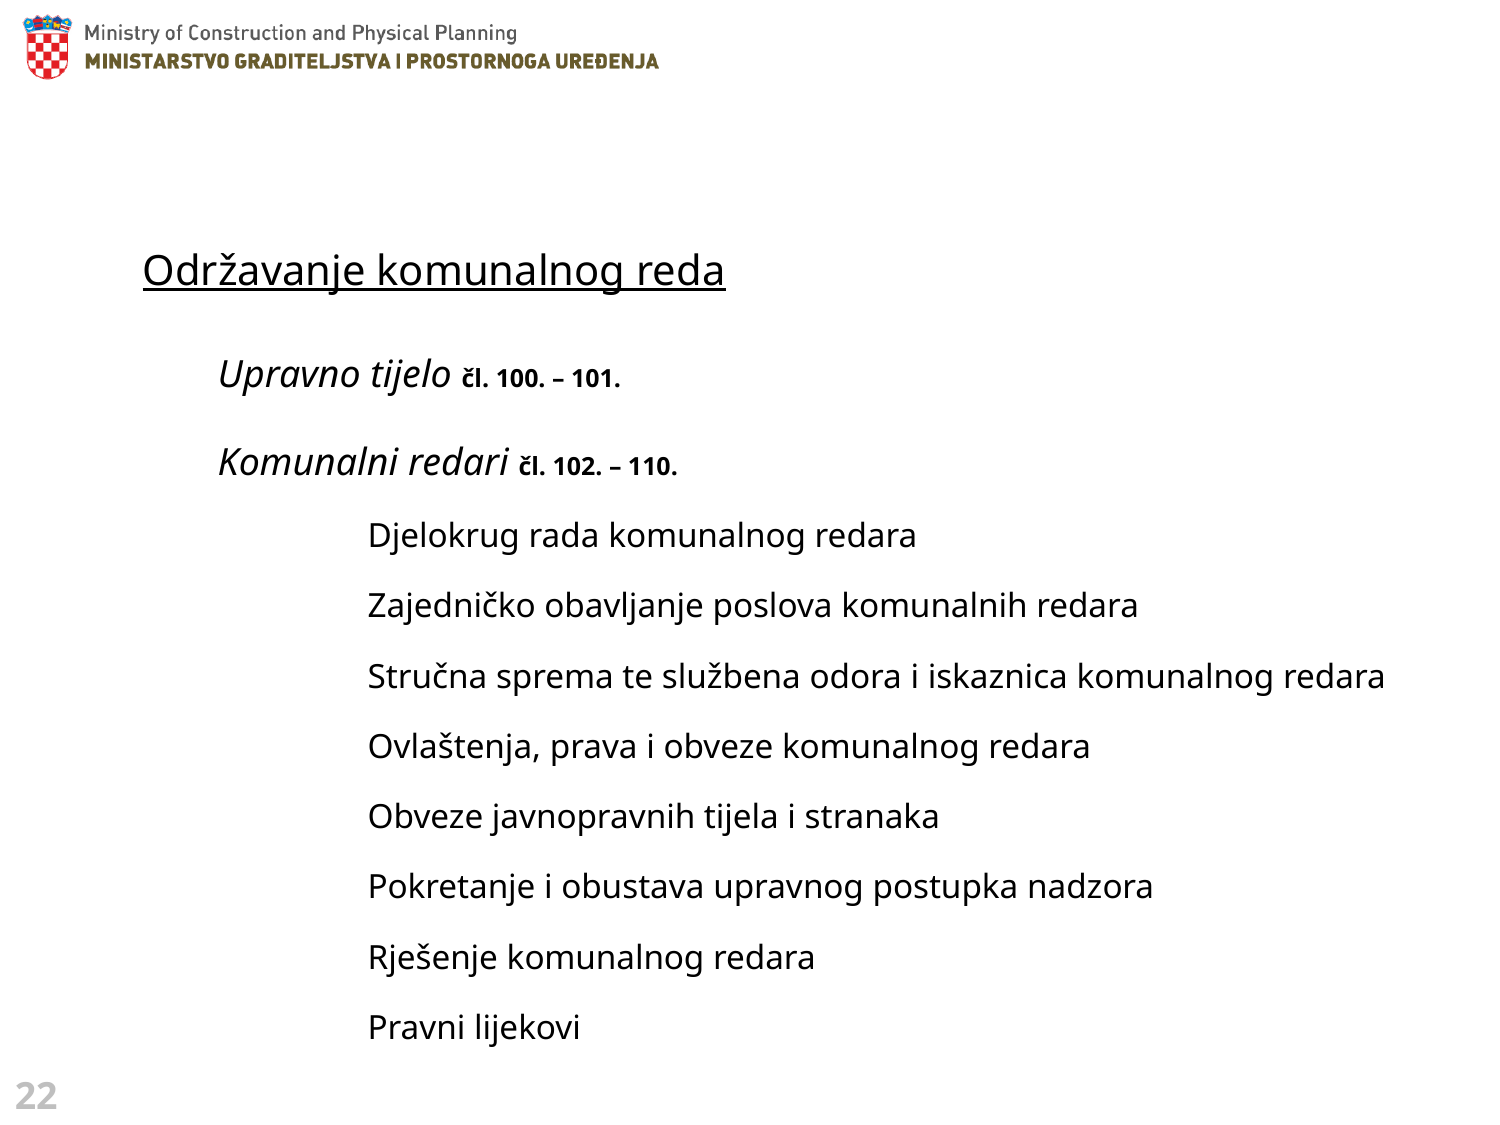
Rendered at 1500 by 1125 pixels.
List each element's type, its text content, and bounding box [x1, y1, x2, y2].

text_box 22 [0, 1064, 184, 1125]
picture [0, 0, 689, 100]
text_box Održavanje komunalnog reda Upravno tijelo čl. 100. – 101. Komunalni redari čl. 102. – 110. Djelokrug rada komunalnog redara Zajedničko obavljanje poslova komunalnih redara Stručna sprema te službena odora i iskaznica komunalnog redara Ovlaštenja, prava i obveze komunalnog redara Obveze javnopravnih tijela i stranaka Pokretanje i obustava upravnog postupka nadzora Rješenje komunalnog redara Pravni lijekovi [52, 186, 1444, 1038]
